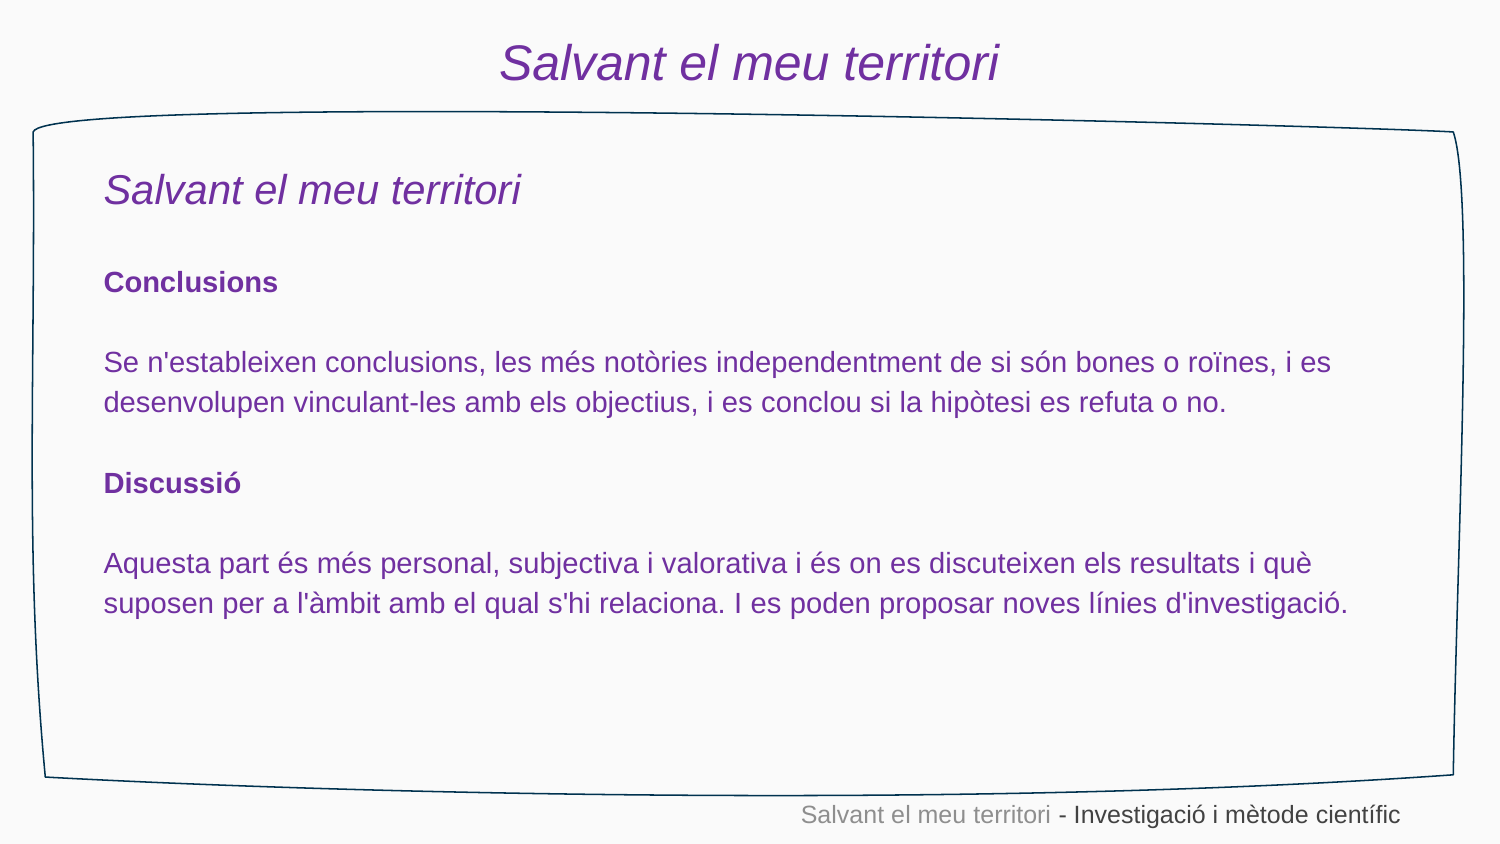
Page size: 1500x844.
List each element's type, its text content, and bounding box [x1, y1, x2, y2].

text_box Salvant el meu territori [88, 147, 1417, 234]
text_box Salvant el meu territori [0, 20, 1499, 106]
text_box Salvant el meu territori - Investigació i mètode científic [88, 790, 1417, 844]
list Conclusions Se n'estableixen conclusions, les més notòries independentment de si són bones o roïnes, i es desenvolupen vinculant-les amb els objectius, i es conclou si la hipòtesi es refuta o no. Discussió Aquesta part és més personal, subjectiva i valorativa i és on es discuteixen els resultats i què suposen per a l'àmbit amb el qual s'hi relaciona. I es poden proposar noves línies d'investigació. [88, 242, 1417, 747]
text_box [32, 111, 1464, 790]
